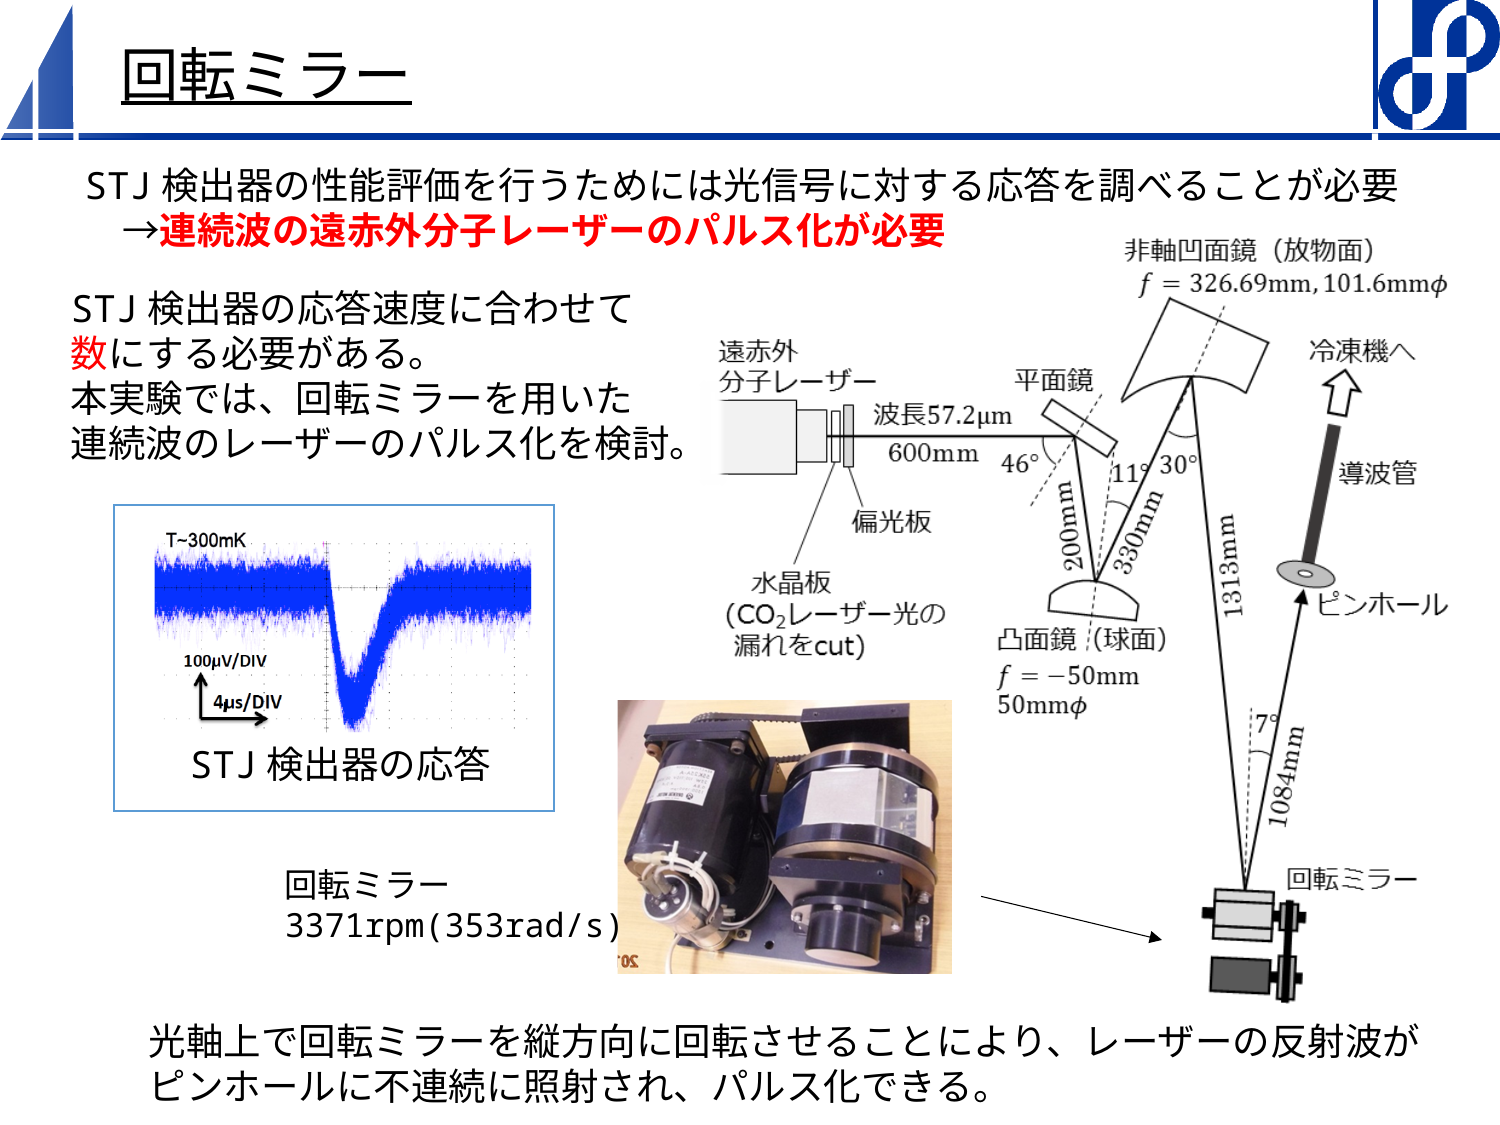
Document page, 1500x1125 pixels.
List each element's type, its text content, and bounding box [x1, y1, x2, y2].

picture [617, 229, 1482, 1004]
text_box STJ検出器の性能評価を行うためには光信号に対する応答を調べることが必要 →連続波の遠赤外分子レーザーのパルス化が必要 [69, 154, 1414, 260]
text_box 回転ミラー 3371rpm(353rad/s) [270, 856, 617, 951]
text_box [149, 527, 531, 733]
text_box STJ検出器の応答 [175, 734, 507, 794]
text_box 光軸上で回転ミラーを縦方向に回転させることにより、レーザーの反射波が ピンホールに不連続に照射され、パルス化できる。 [133, 1010, 1436, 1115]
picture [1378, 0, 1500, 130]
text_box [113, 504, 555, 812]
title 回転ミラー [105, 39, 1378, 154]
